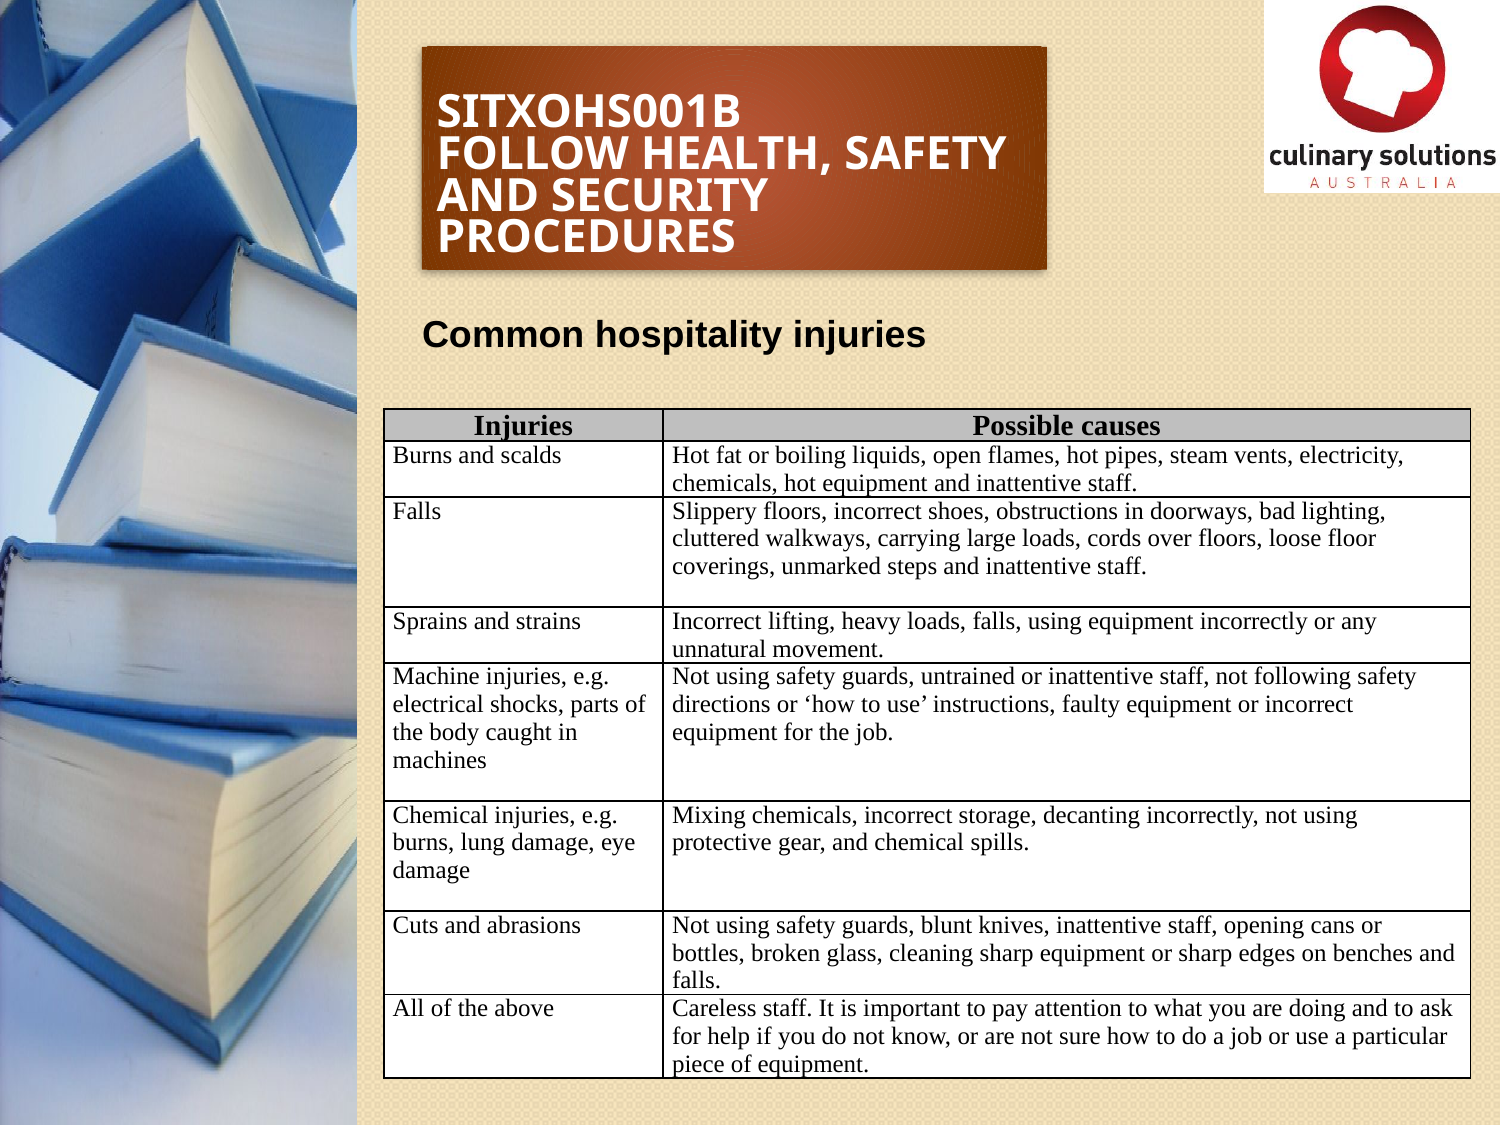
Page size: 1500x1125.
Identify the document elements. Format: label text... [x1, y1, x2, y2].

table_cell Machine injuries, e.g. electrical shocks, parts of the body caught in machines [385, 664, 662, 800]
table_cell Slippery floors, incorrect shoes, obstructions in doorways, bad lighting, cluttered walkways, carrying large loads, cords over floors, loose floor coverings, unmarked steps and inattentive staff. [664, 498, 1470, 606]
table_cell Chemical injuries, e.g. burns, lung damage, eye damage [385, 802, 662, 910]
table_cell Falls [385, 498, 662, 606]
table_cell Incorrect lifting, heavy loads, falls, using equipment incorrectly or any unnatural movement. [664, 608, 1470, 662]
table_cell Careless staff. It is important to pay attention to what you are doing and to ask for help if you do not know, or are not sure how to do a job or use a particular piece of equipment. [664, 995, 1470, 1077]
table_cell Mixing chemicals, incorrect storage, decanting incorrectly, not using protective gear, and chemical spills. [664, 802, 1470, 910]
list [0, 0, 357, 1125]
table_cell Burns and scalds [385, 442, 662, 496]
title SITXOHS001B Follow HEALTH, SAFETY AND SECURITY PROCEDURES [421, 46, 1047, 270]
table_header Possible causes [664, 410, 1470, 440]
table_cell Hot fat or boiling liquids, open flames, hot pipes, steam vents, electricity, chemicals, hot equipment and inattentive staff. [664, 442, 1470, 496]
table_cell Not using safety guards, blunt knives, inattentive staff, opening cans or bottles, broken glass, cleaning sharp equipment or sharp edges on benches and falls. [664, 912, 1470, 994]
table_header Injuries [385, 410, 662, 440]
text_box Common hospitality injuries [407, 302, 1270, 408]
table_cell All of the above [385, 995, 662, 1077]
table_cell Not using safety guards, untrained or inattentive staff, not following safety directions or ‘how to use’ instructions, faulty equipment or incorrect equipment for the job. [664, 664, 1470, 800]
picture [1263, 0, 1500, 193]
table_cell Sprains and strains [385, 608, 662, 662]
table_cell Cuts and abrasions [385, 912, 662, 994]
